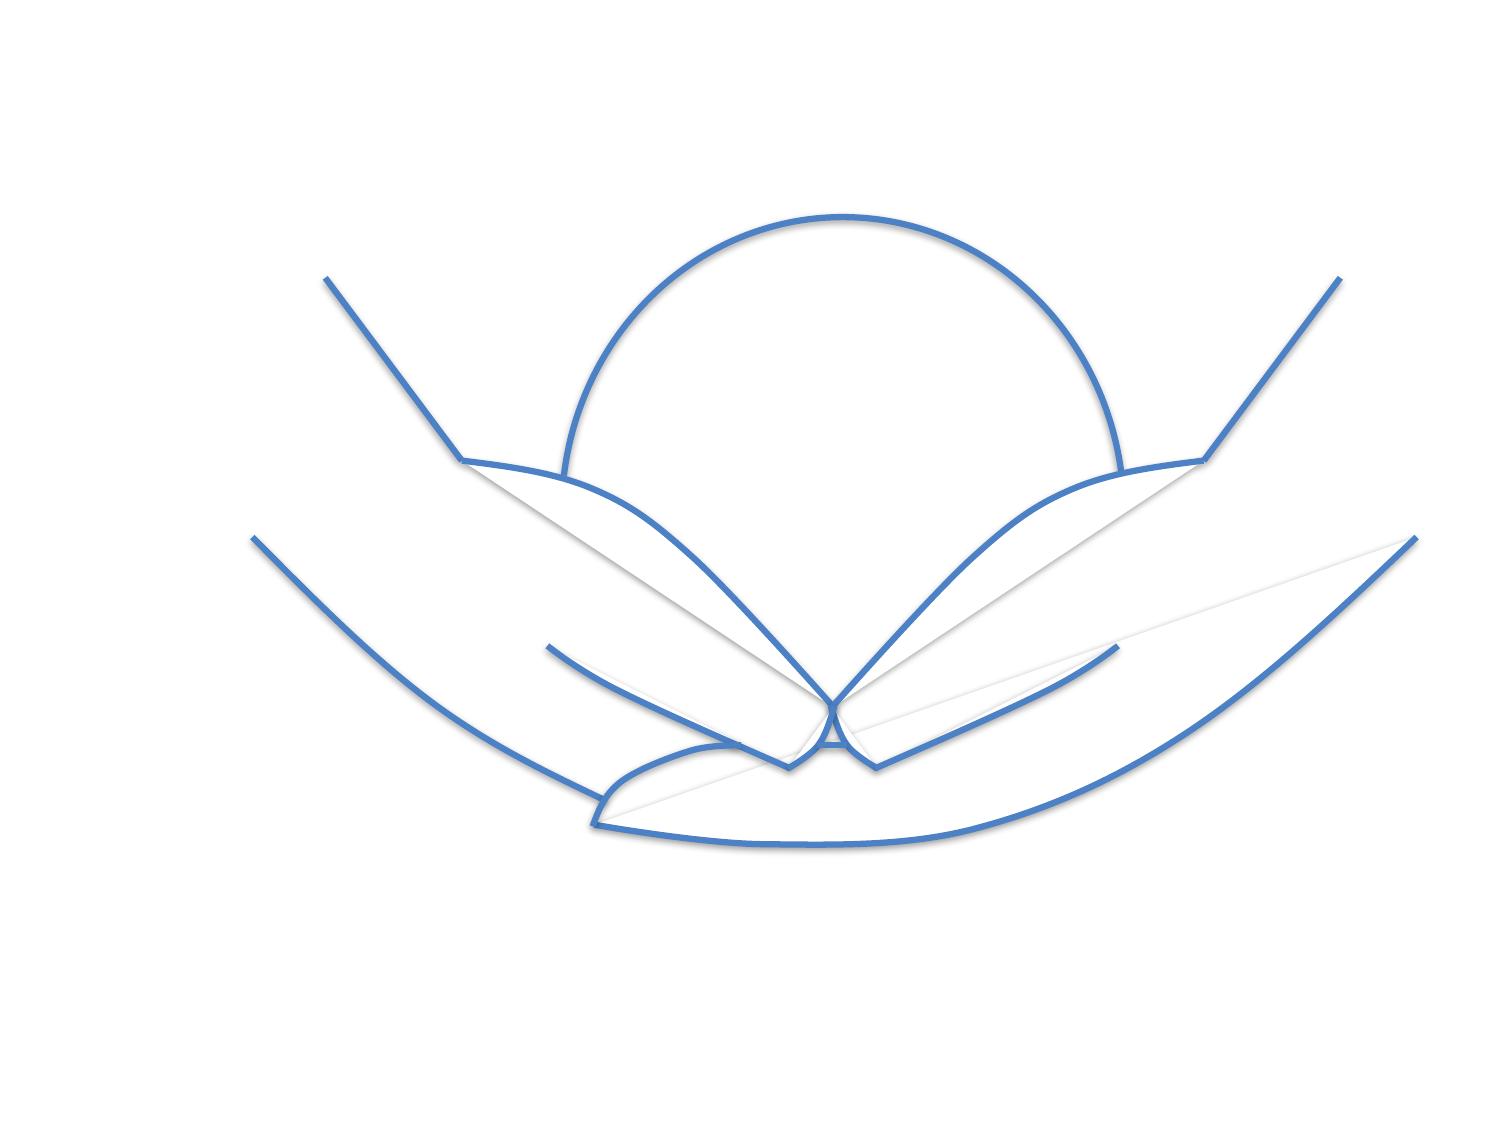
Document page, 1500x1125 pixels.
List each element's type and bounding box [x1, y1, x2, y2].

text_box [252, 216, 1417, 845]
